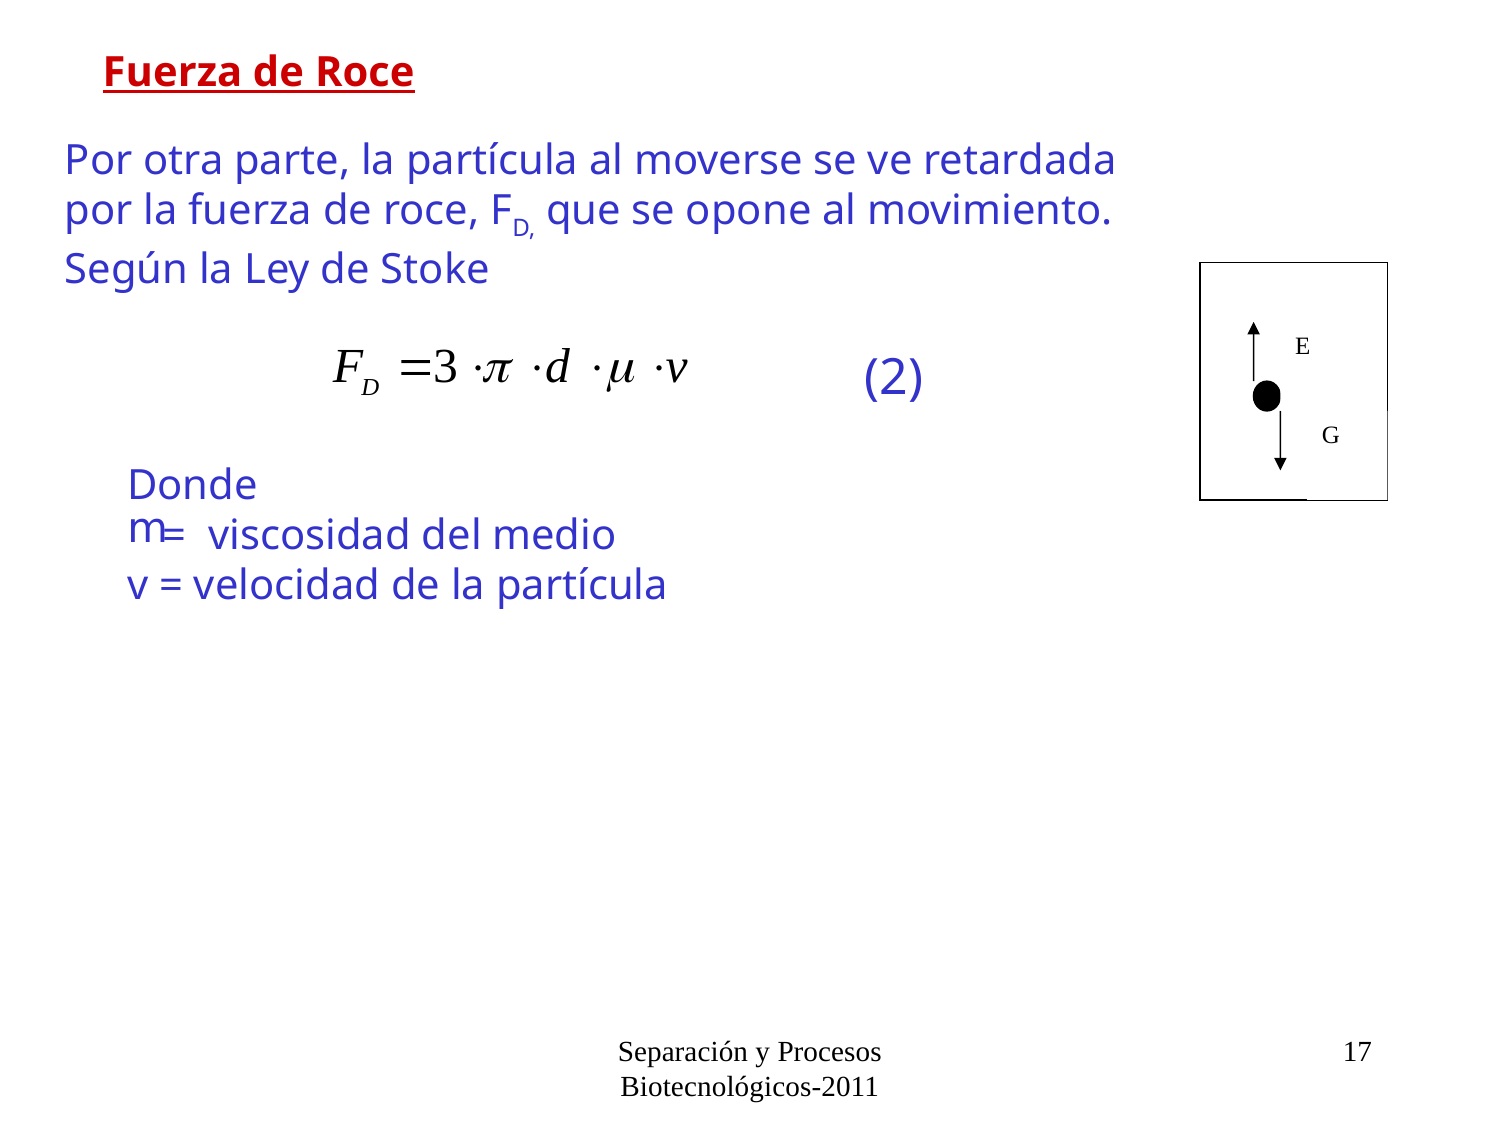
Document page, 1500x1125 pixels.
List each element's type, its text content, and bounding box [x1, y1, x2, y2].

text_box Donde = viscosidad del medio v = velocidad de la partícula [112, 450, 813, 615]
text_box Por otra parte, la partícula al moverse se ve retardada por la fuerza de roce, FD, que se opone al movimiento. Según la Ley de Stoke [49, 75, 1188, 399]
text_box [1199, 262, 1388, 501]
footer Separación y Procesos Biotecnológicos-2011 [512, 1024, 988, 1101]
text_box Fuerza de Roce [87, 37, 430, 103]
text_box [324, 337, 963, 413]
slide_number 17 [1074, 1024, 1388, 1101]
